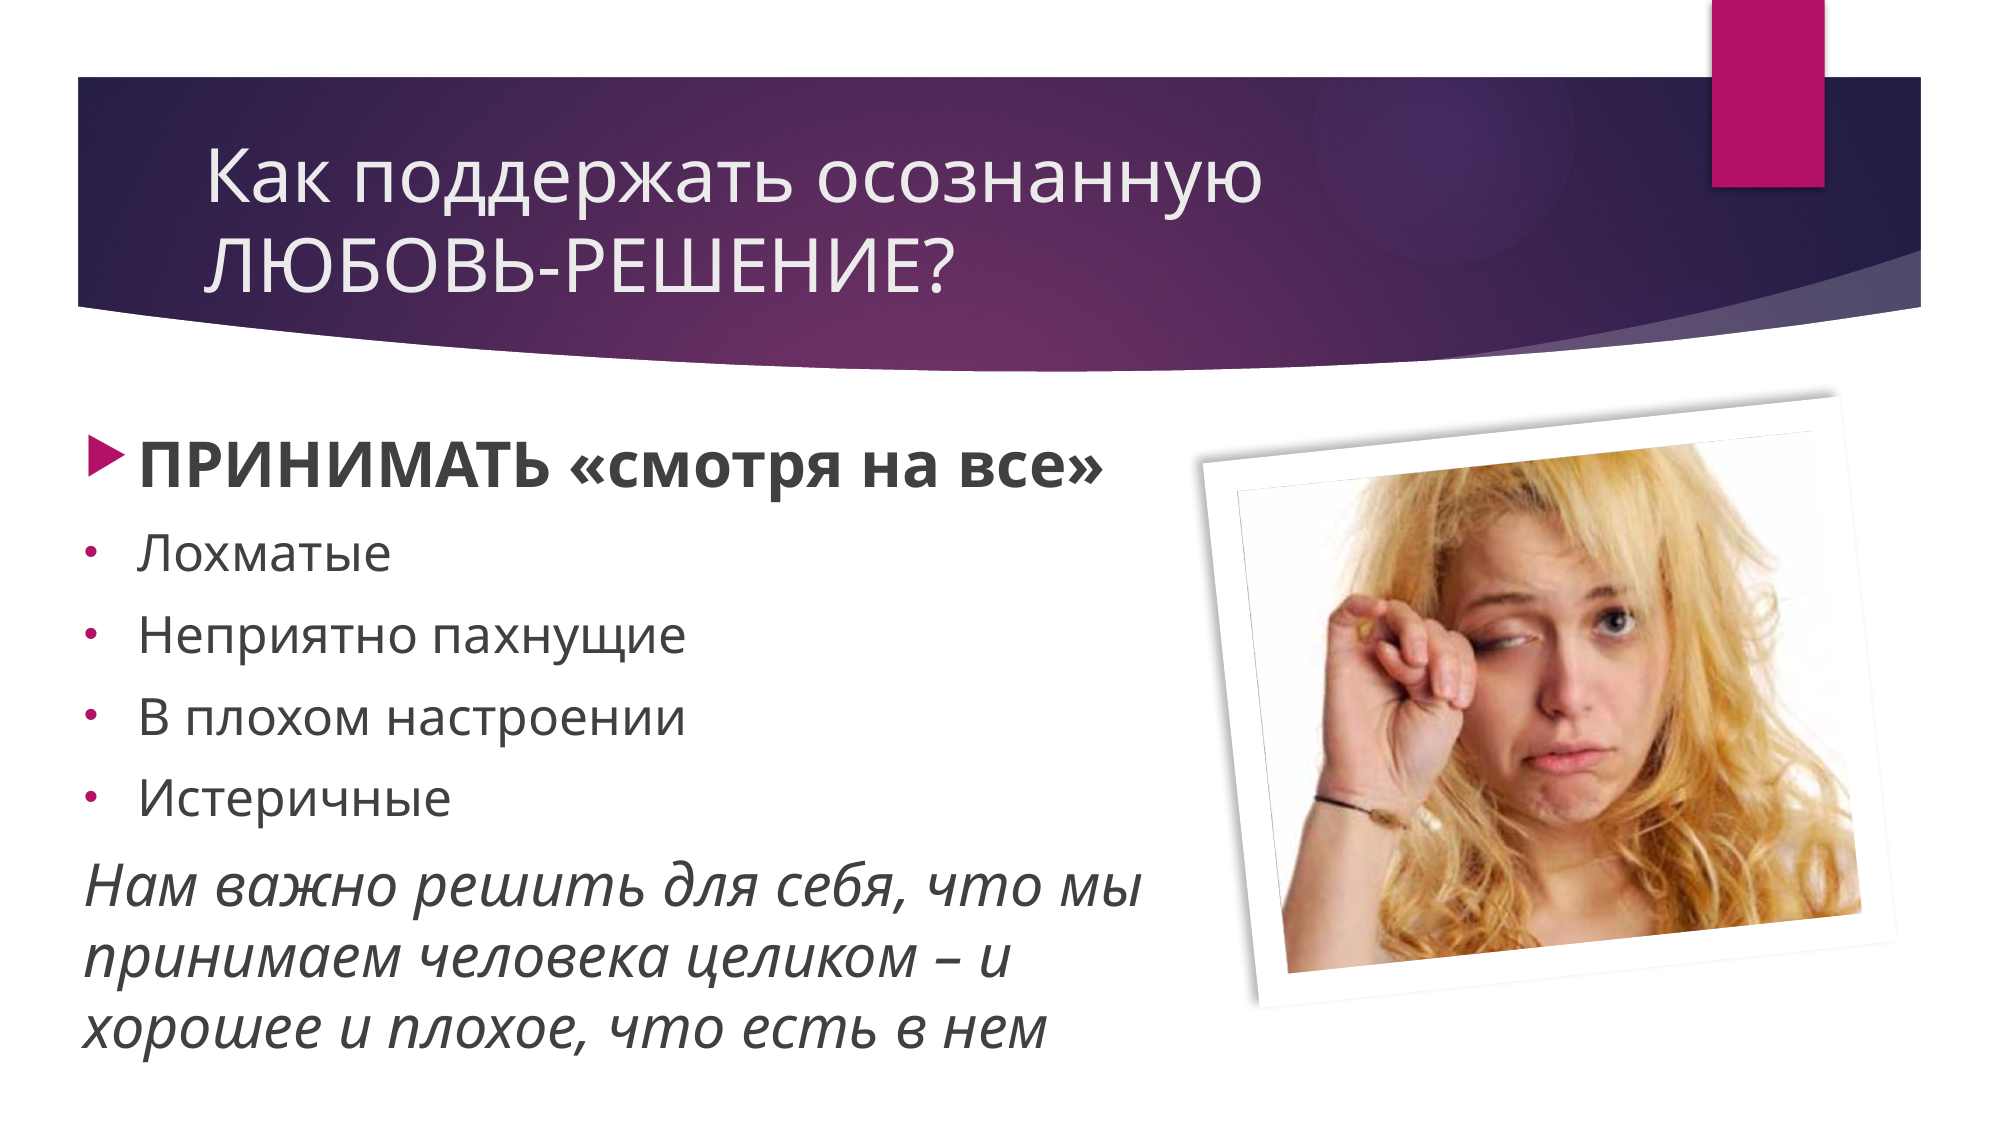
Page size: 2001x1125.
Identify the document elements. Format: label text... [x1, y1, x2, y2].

list ПРИНИМАТЬ «смотря на все» Лохматые Неприятно пахнущие В плохом настроении Истеричные Нам важно решить для себя, что мы принимаем человека целиком – и хорошее и плохое, что есть в нем [68, 417, 1261, 1071]
title Как поддержать осознанную ЛЮБОВЬ-РЕШЕНИЕ? [189, 159, 1627, 276]
picture [1239, 432, 1862, 973]
